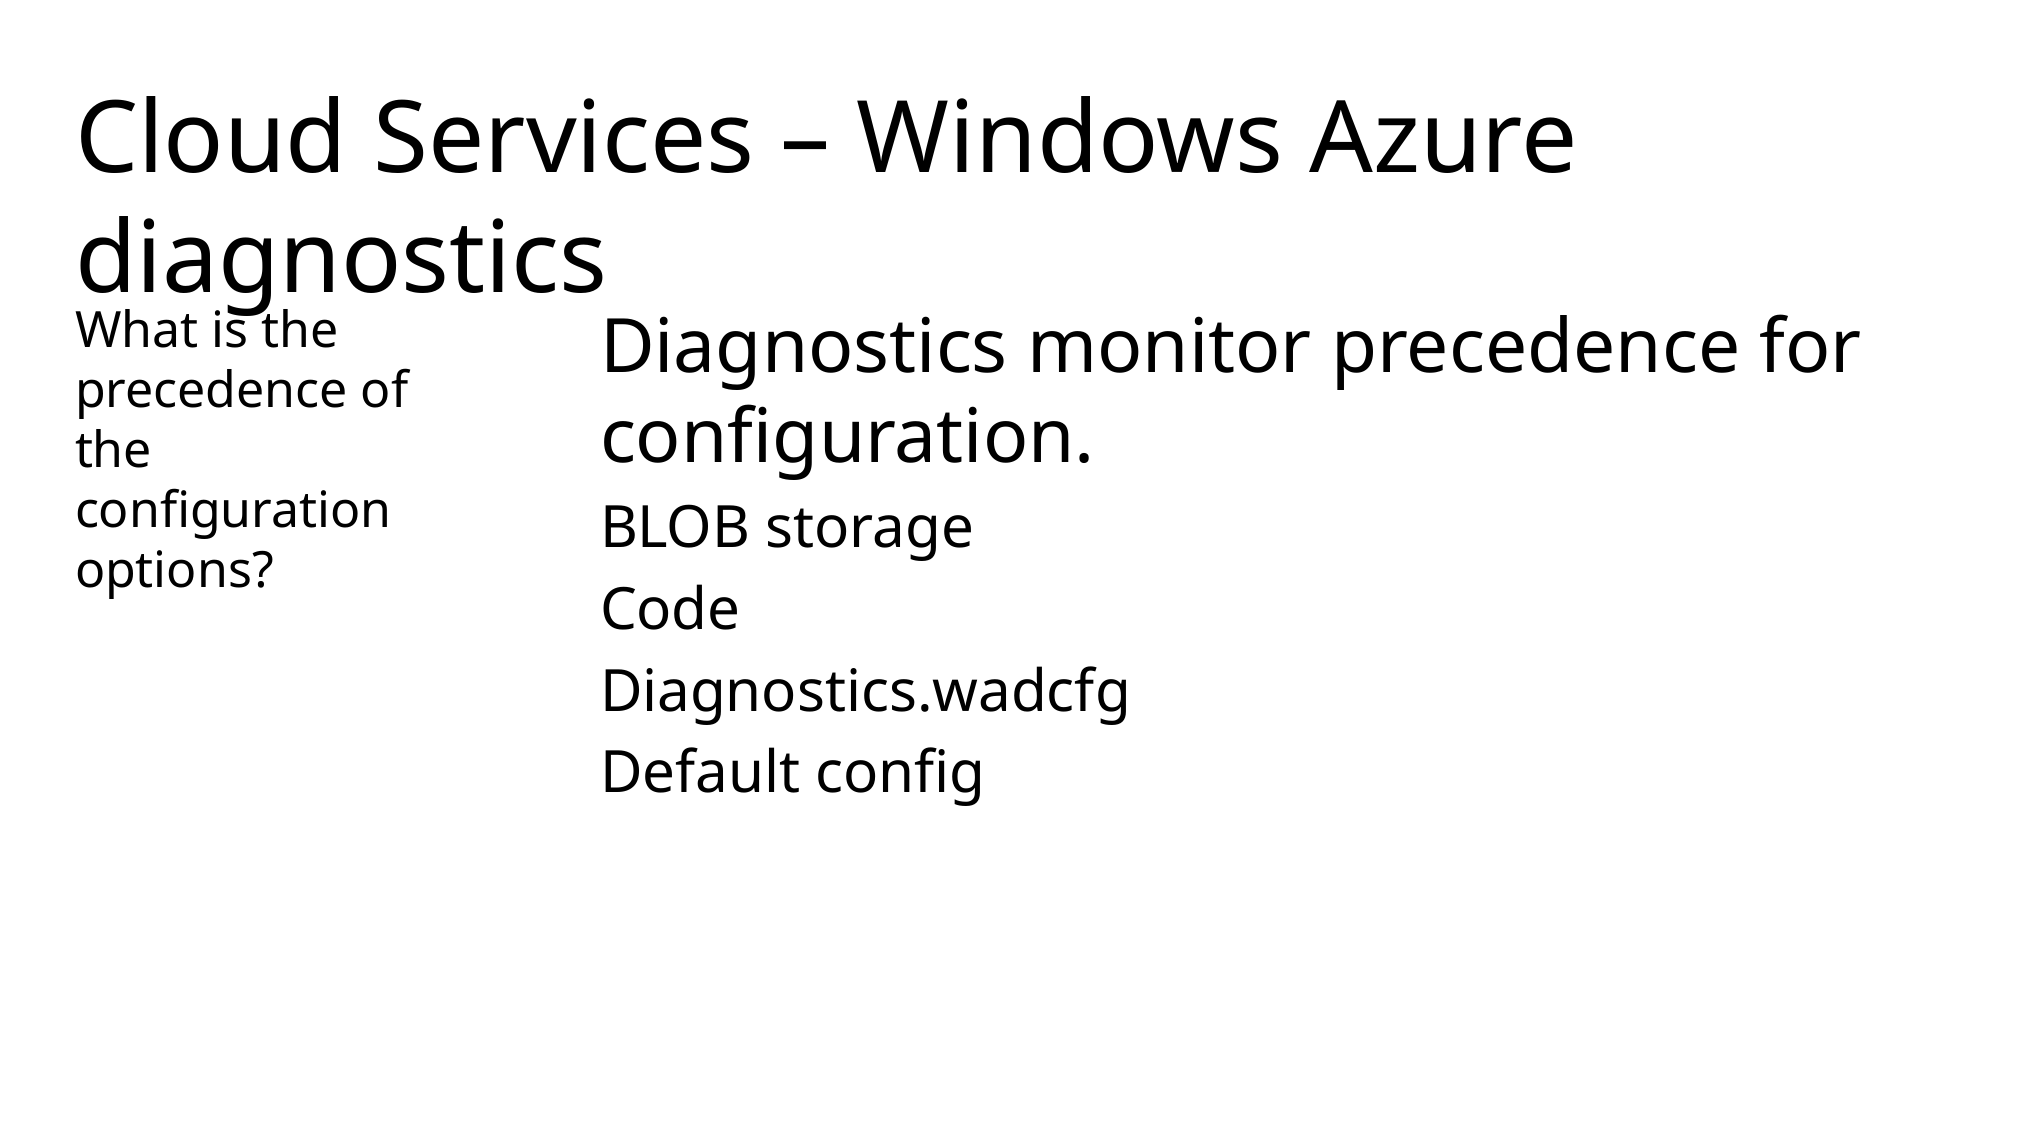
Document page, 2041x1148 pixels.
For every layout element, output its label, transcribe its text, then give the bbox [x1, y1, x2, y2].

list What is the precedence of the configuration options? [45, 273, 496, 1099]
list Diagnostics monitor precedence for configuration. BLOB storage Code Diagnostics.wadcfg Default config [570, 273, 1996, 1099]
title Cloud Services – Windows Azure diagnostics [45, 48, 1996, 199]
